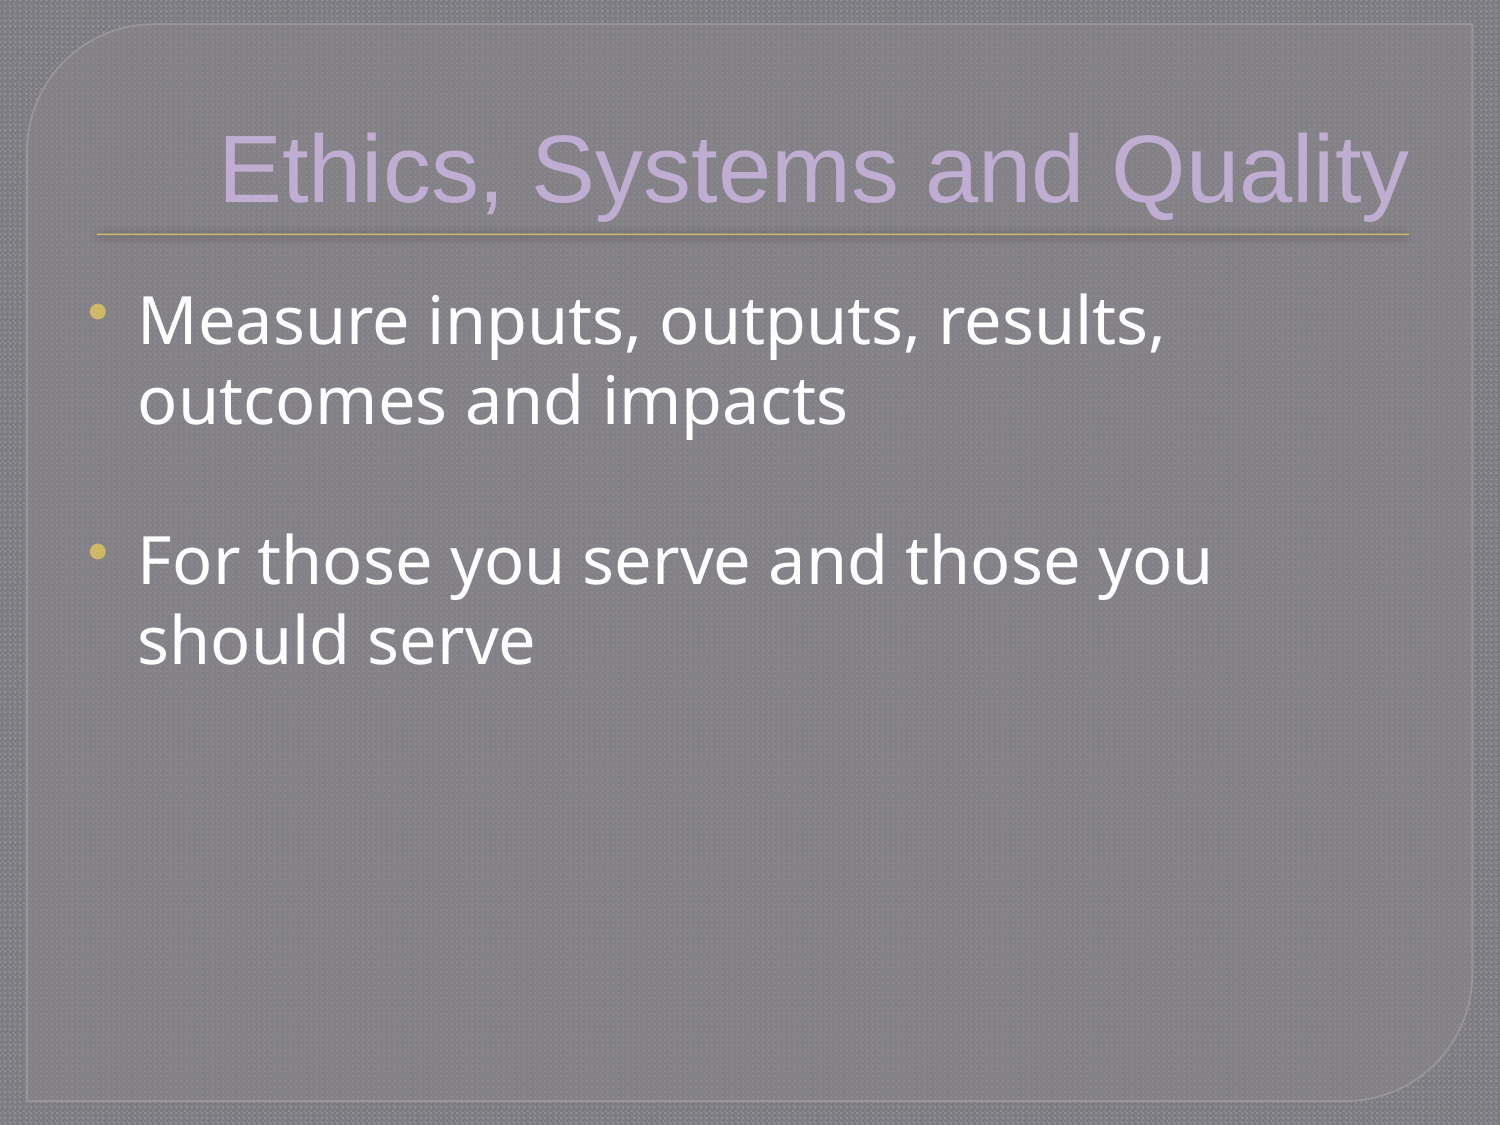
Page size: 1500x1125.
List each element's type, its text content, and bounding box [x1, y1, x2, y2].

title Ethics, Systems and Quality [75, 41, 1425, 230]
list Measure inputs, outputs, results, outcomes and impacts For those you serve and those you should serve [75, 270, 1425, 1013]
